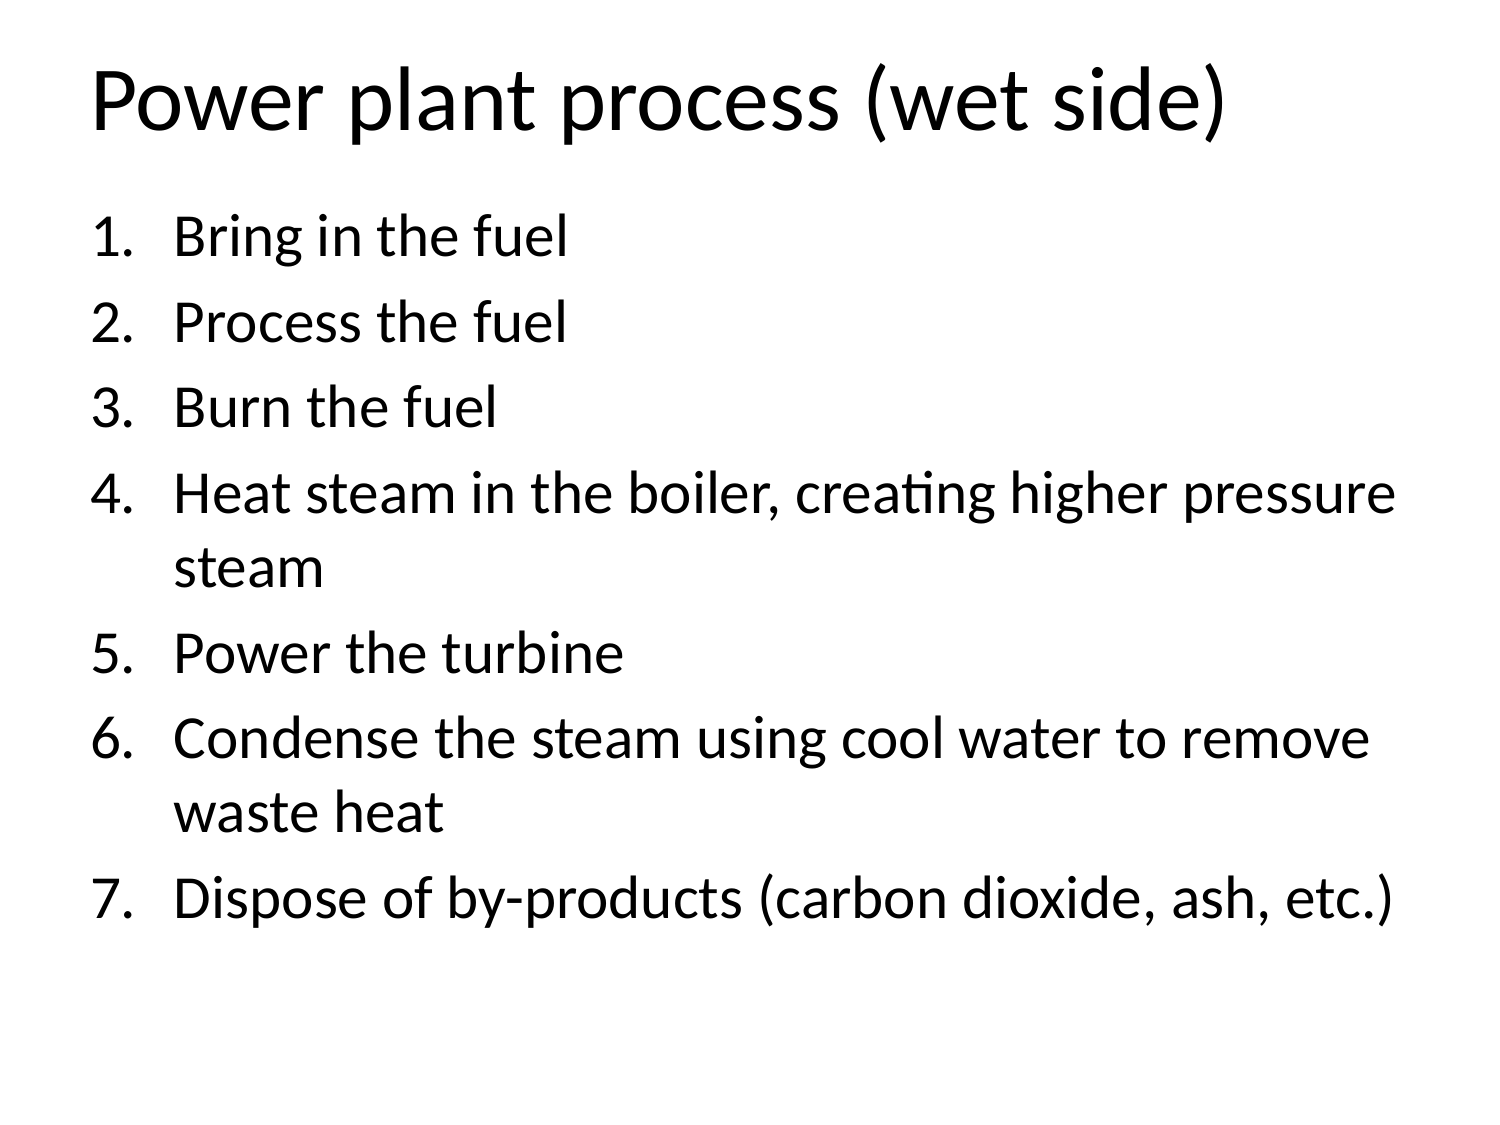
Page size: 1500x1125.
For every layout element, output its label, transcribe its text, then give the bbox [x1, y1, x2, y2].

title Power plant process (wet side) [75, 0, 1425, 187]
list Bring in the fuel Process the fuel Burn the fuel Heat steam in the boiler, creating higher pressure steam Power the turbine Condense the steam using cool water to remove waste heat Dispose of by-products (carbon dioxide, ash, etc.) [75, 187, 1425, 1005]
